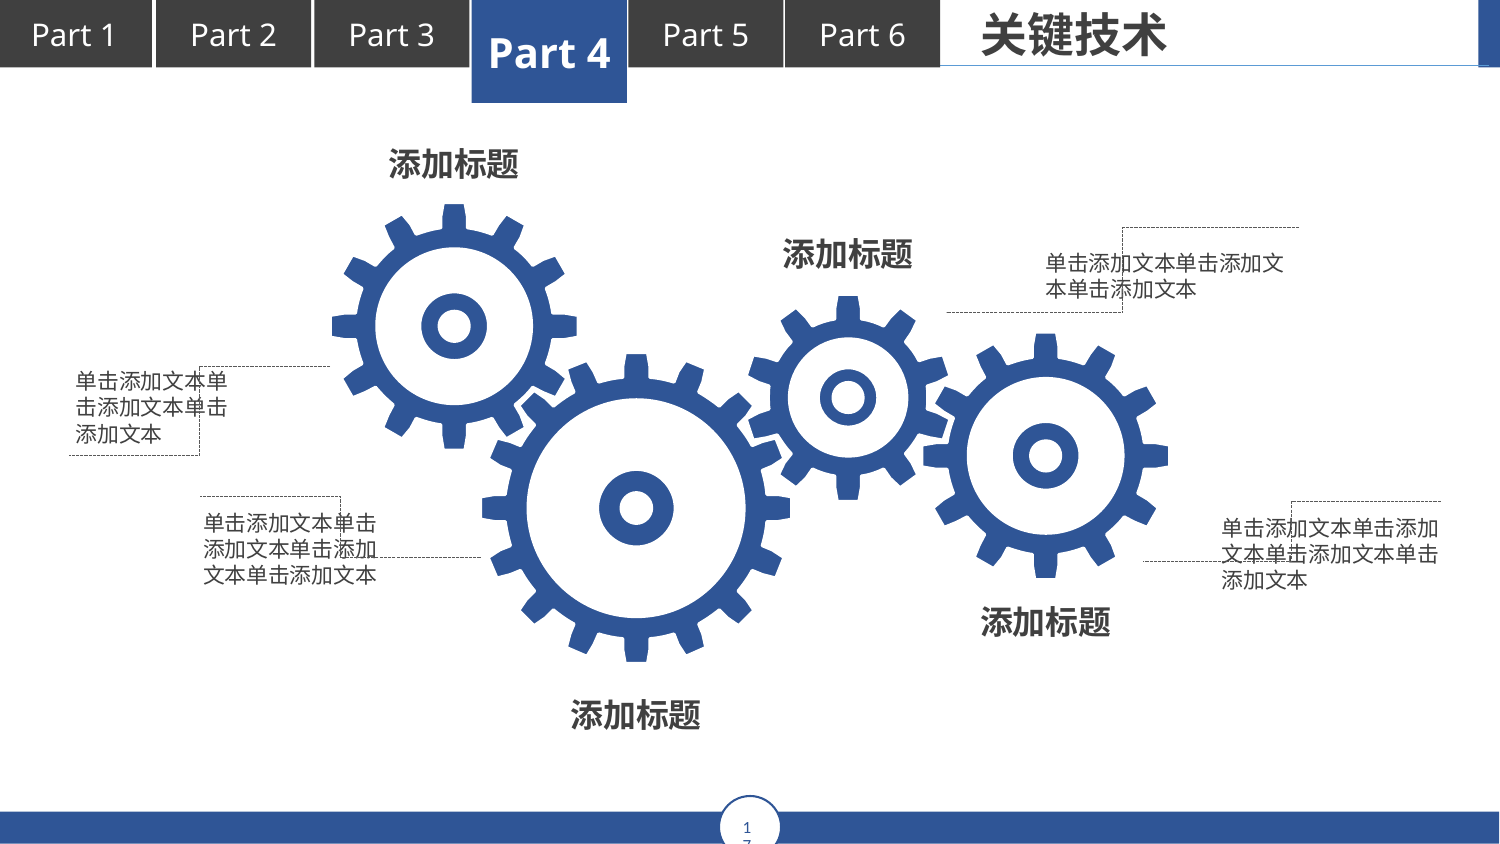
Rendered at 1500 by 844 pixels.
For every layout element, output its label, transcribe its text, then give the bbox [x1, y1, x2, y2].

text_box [921, 332, 1170, 580]
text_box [69, 366, 331, 456]
text_box 单击添加文本单击添加文本单击添加文本 [64, 350, 252, 452]
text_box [746, 294, 951, 502]
text_box 添加标题 [355, 138, 553, 189]
text_box 添加标题 [537, 688, 735, 740]
text_box 添加标题 [947, 595, 1144, 647]
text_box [946, 227, 1300, 313]
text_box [330, 202, 579, 451]
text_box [480, 352, 792, 664]
text_box 单击添加文本单击添加文本单击添加文本单击添加文本 [191, 492, 406, 594]
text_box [199, 496, 481, 558]
text_box 添加标题 [749, 227, 946, 279]
text_box 关键技术 [969, 0, 1181, 68]
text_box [1142, 501, 1441, 562]
text_box 单击添加文本单击添加文本单击添加文本单击添加文本 [1210, 497, 1460, 599]
